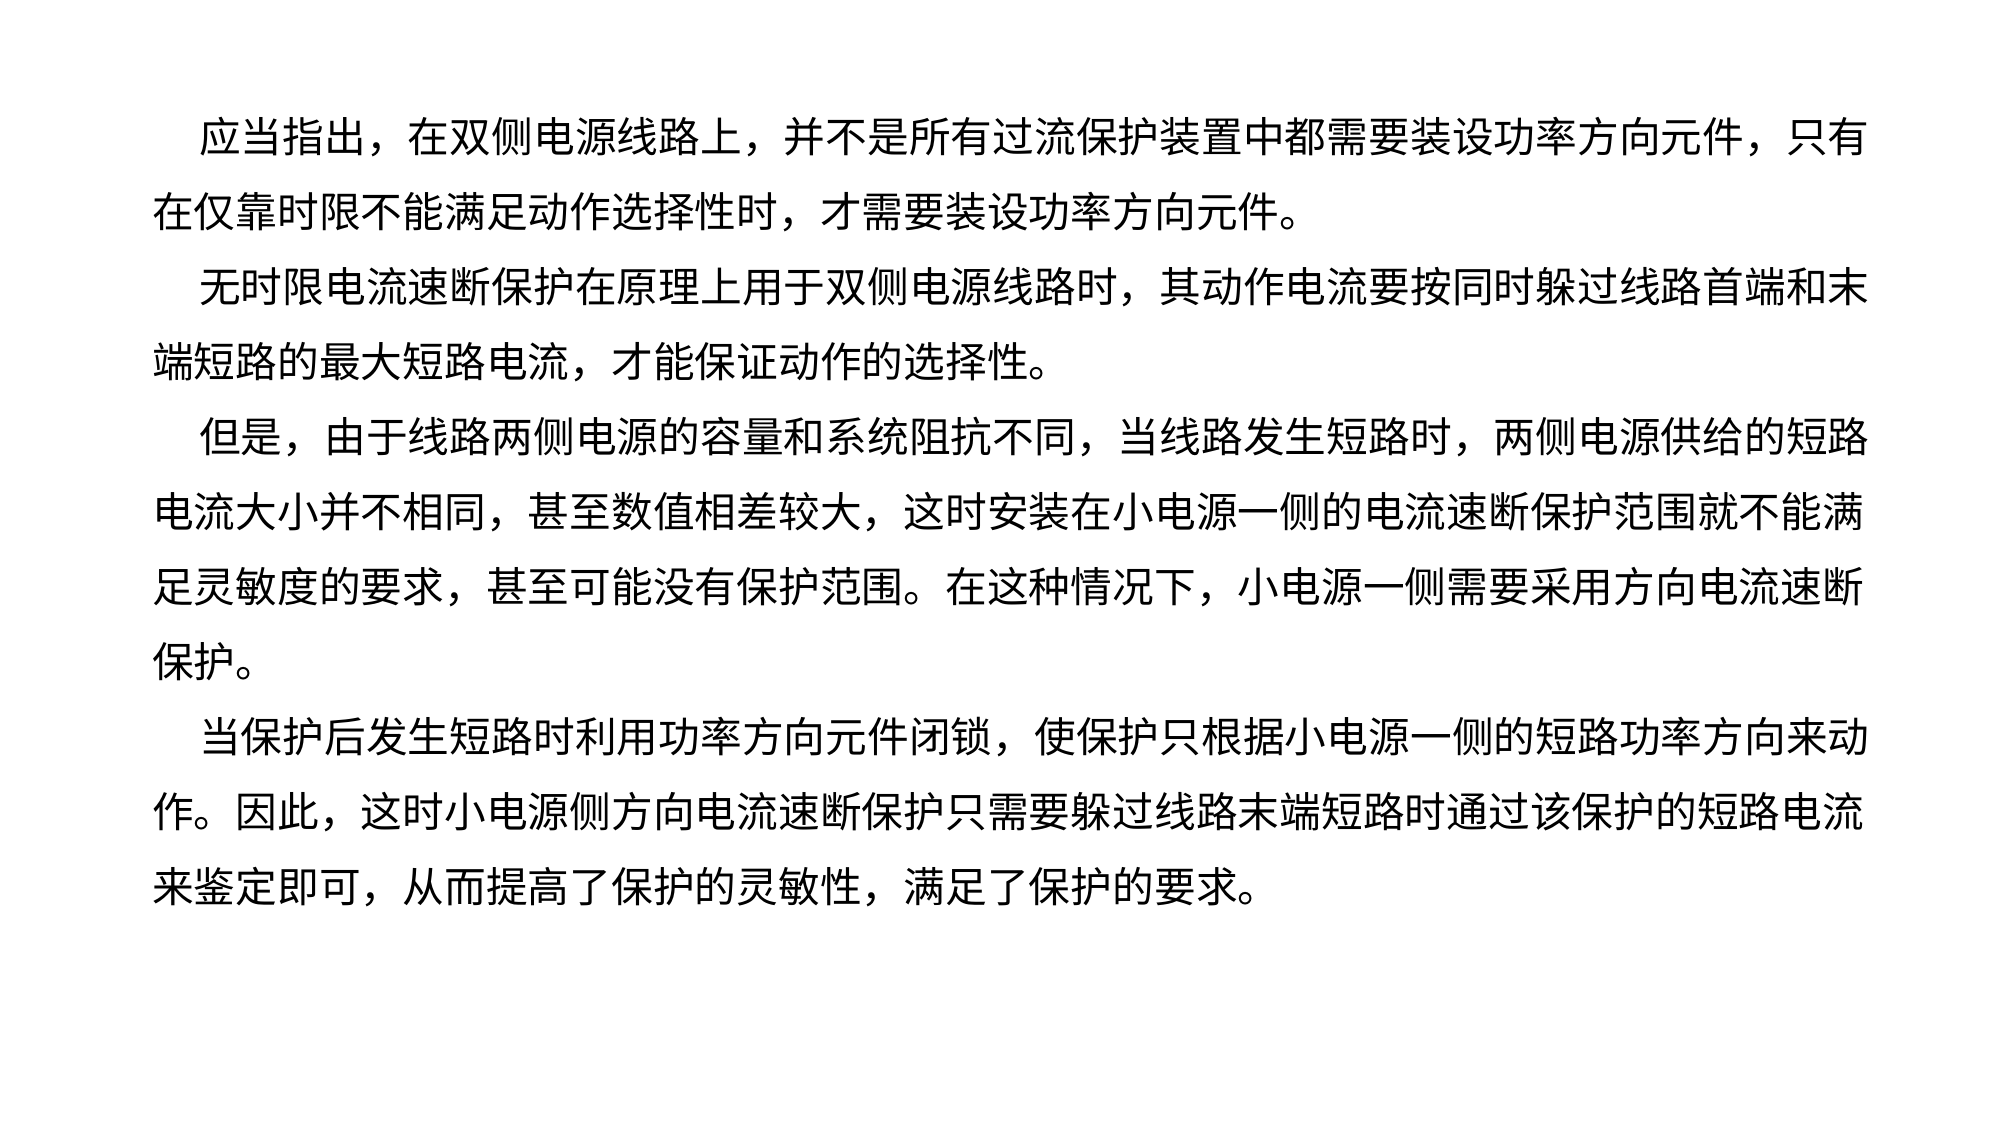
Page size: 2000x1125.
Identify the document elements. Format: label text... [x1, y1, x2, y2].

text_box 应当指出，在双侧电源线路上，并不是所有过流保护装置中都需要装设功率方向元件，只有在仅靠时限不能满足动作选择性时，才需要装设功率方向元件。 无时限电流速断保护在原理上用于双侧电源线路时，其动作电流要按同时躲过线路首端和末端短路的最大短路电流，才能保证动作的选择性。 但是，由于线路两侧电源的容量和系统阻抗不同，当线路发生短路时，两侧电源供给的短路电流大小并不相同，甚至数值相差较大，这时安装在小电源一侧的电流速断保护范围就不能满足灵敏度的要求，甚至可能没有保护范围。在这种情况下，小电源一侧需要采用方向电流速断保护。 当保护后发生短路时利用功率方向元件闭锁，使保护只根据小电源一侧的短路功率方向来动作。因此，这时小电源侧方向电流速断保护只需要躲过线路末端短路时通过该保护的短路电流来鉴定即可，从而提高了保护的灵敏性，满足了保护的要求。 [137, 78, 1889, 918]
